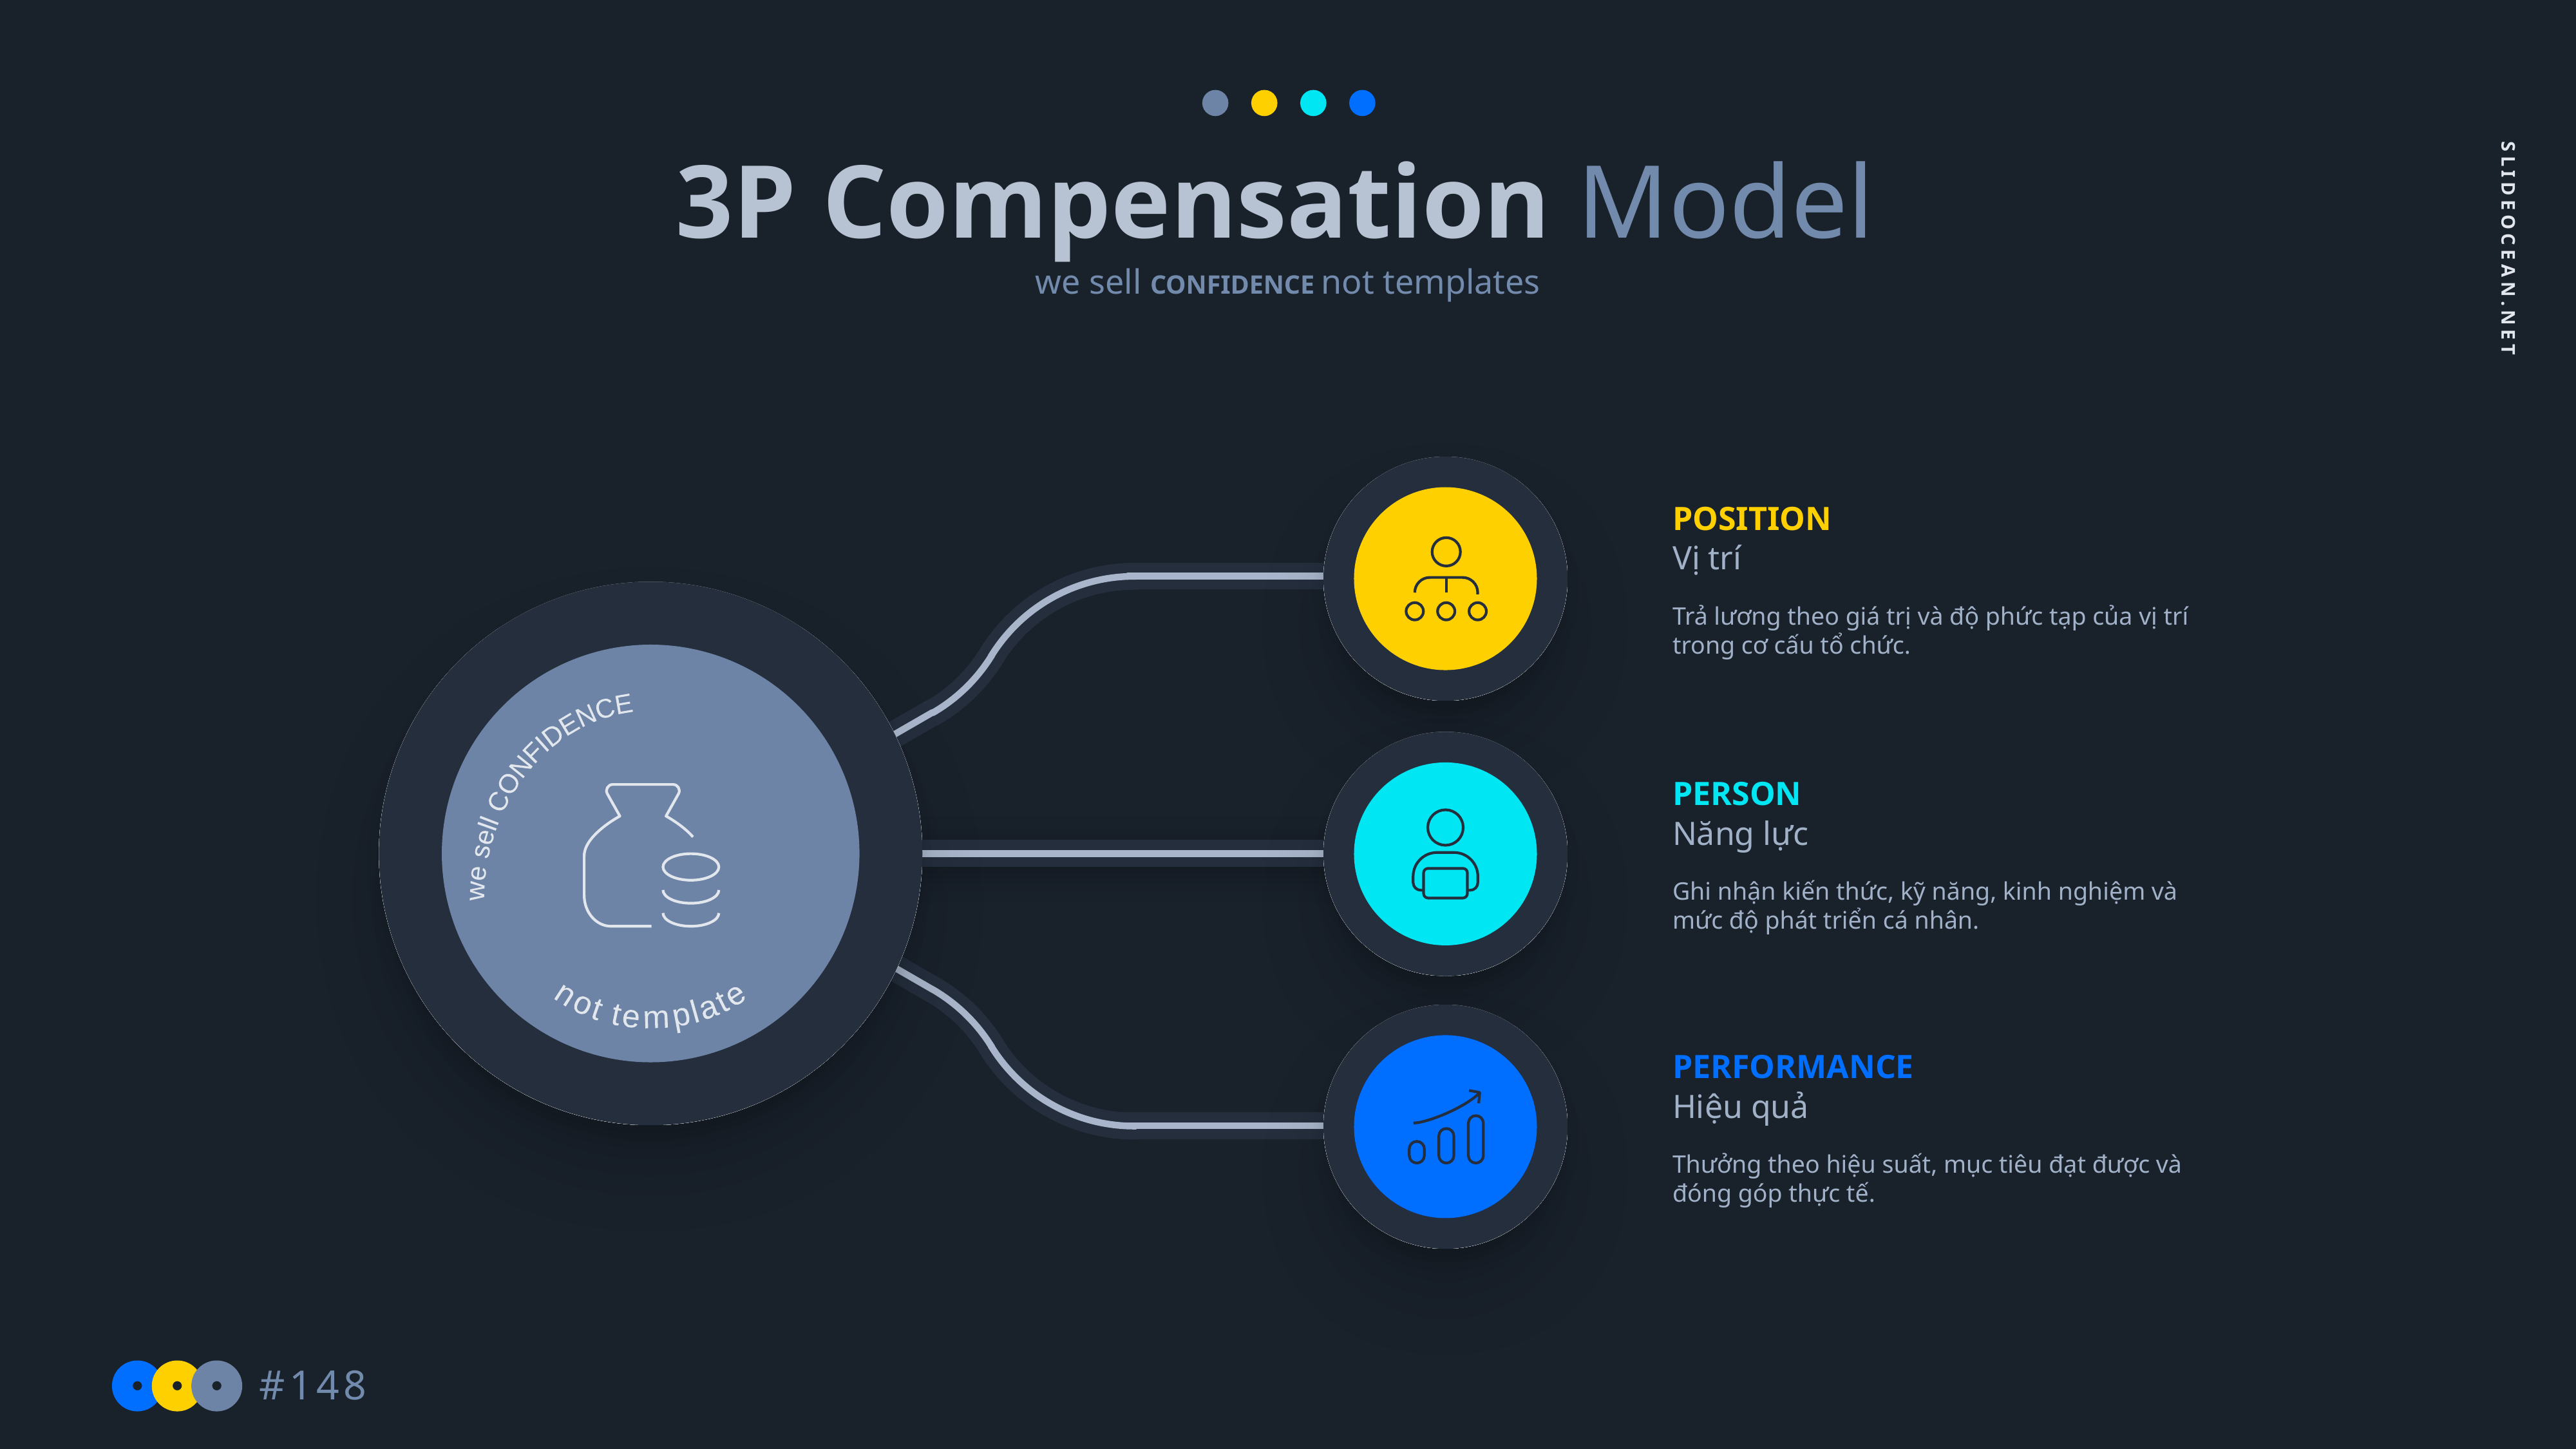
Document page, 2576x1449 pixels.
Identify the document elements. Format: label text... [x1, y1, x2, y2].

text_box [679, 854, 1331, 1304]
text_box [1662, 493, 2237, 665]
text_box we sell CONFIDENCE not templates [1026, 255, 1550, 306]
text_box [1201, 89, 1230, 117]
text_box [378, 581, 923, 1126]
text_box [923, 789, 1323, 853]
text_box 3P Compensation Model [666, 132, 1910, 263]
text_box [1662, 768, 2237, 940]
text_box [1250, 89, 1279, 117]
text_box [1323, 731, 1568, 977]
text_box #148 [259, 1359, 1142, 1408]
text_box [1323, 1004, 1568, 1249]
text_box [679, 399, 1331, 789]
text_box [1348, 89, 1377, 117]
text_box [474, 701, 828, 1102]
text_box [1662, 1041, 2237, 1213]
text_box [1299, 89, 1328, 117]
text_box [1323, 456, 1568, 701]
